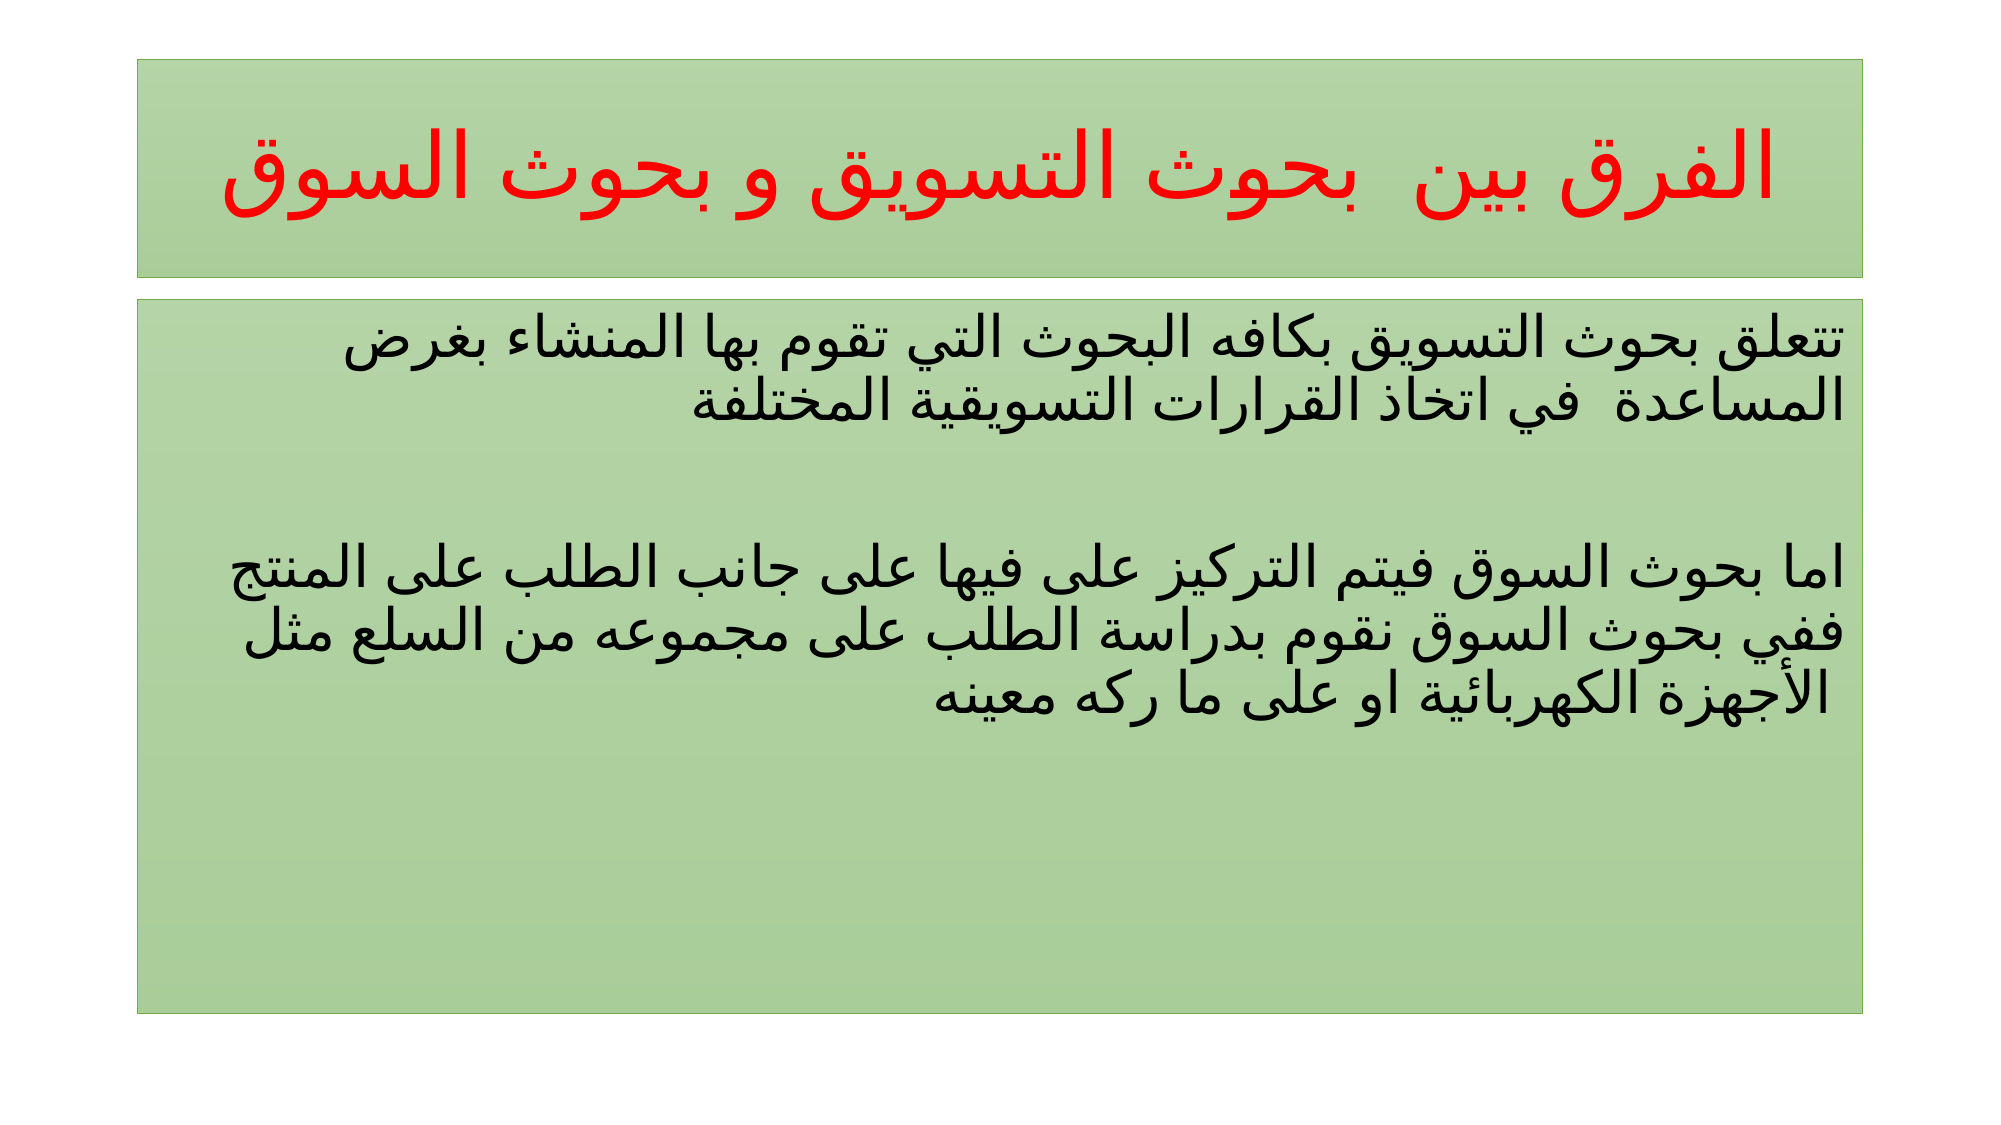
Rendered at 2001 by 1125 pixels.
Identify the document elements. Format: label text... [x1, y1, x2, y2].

title الفرق بين بحوث التسويق و بحوث السوق [137, 59, 1863, 278]
list تتعلق بحوث التسويق بكافه البحوث التي تقوم بها المنشاء بغرض المساعدة في اتخاذ القرارات التسويقية المختلفة اما بحوث السوق فيتم التركيز على فيها على جانب الطلب على المنتج ففي بحوث السوق نقوم بدراسة الطلب على مجموعه من السلع مثل الأجهزة الكهربائية او على ما ركه معينه [137, 299, 1863, 1014]
